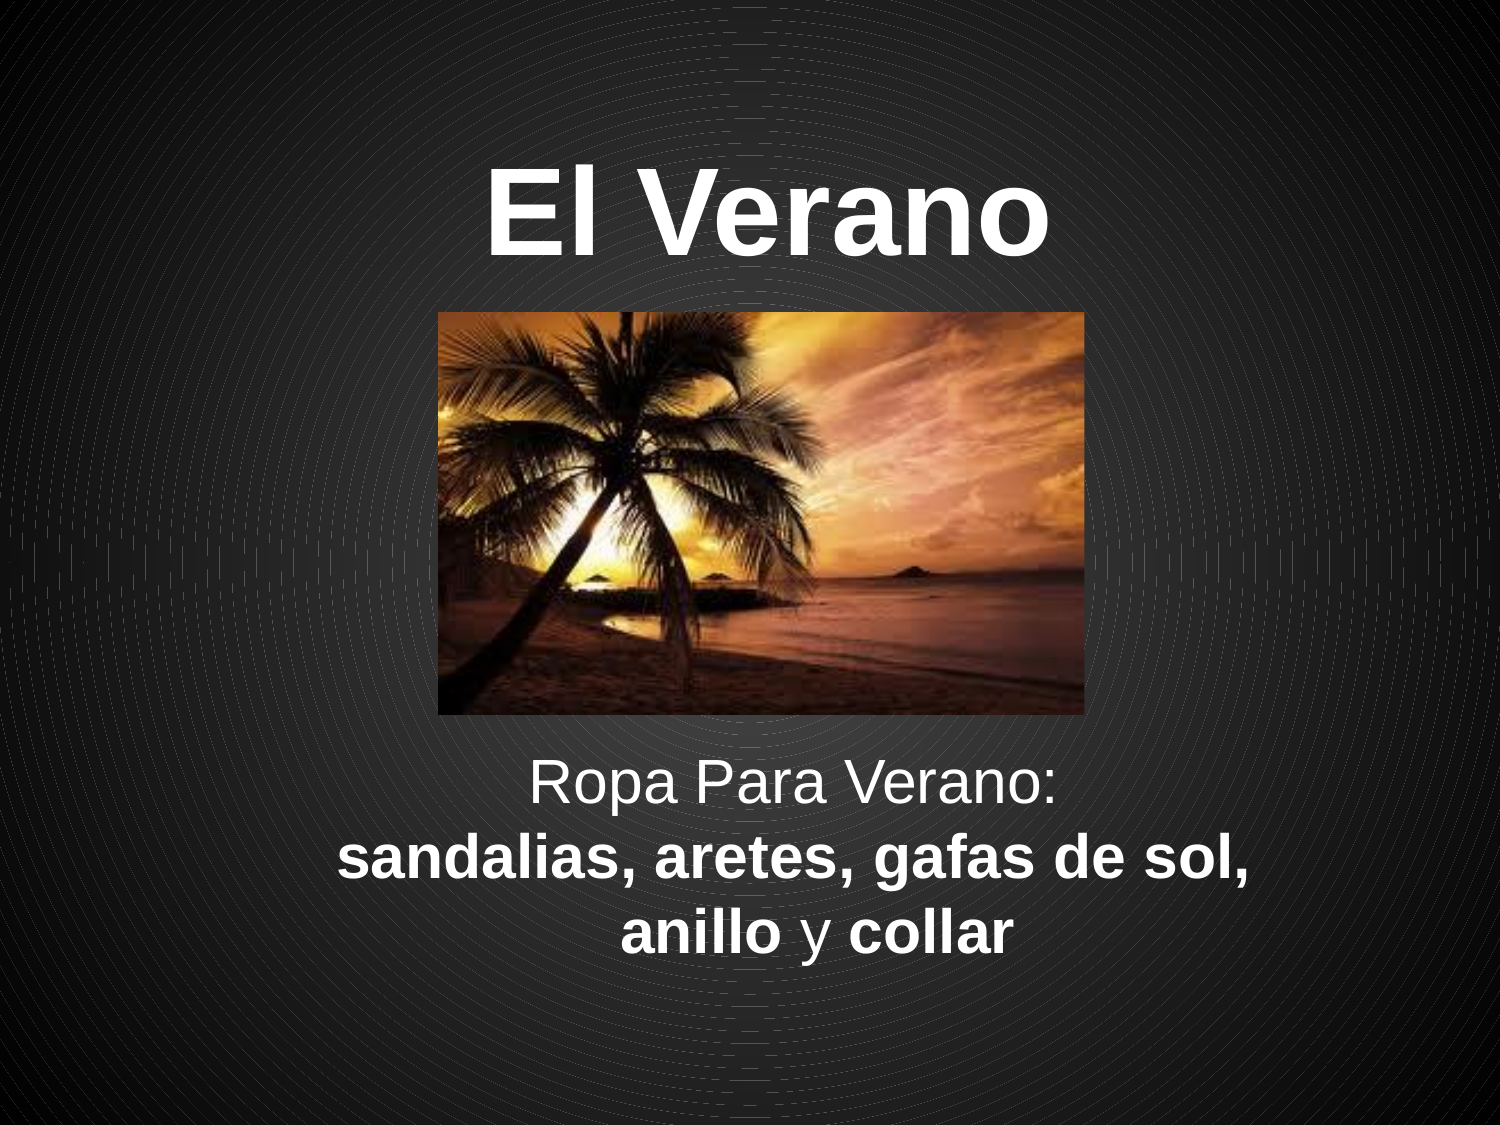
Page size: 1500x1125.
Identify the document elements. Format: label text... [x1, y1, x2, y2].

list Ropa Para Verano: sandalias, aretes, gafas de sol, anillo y collar [258, 726, 1330, 1125]
text_box [438, 312, 1085, 715]
title El Verano [225, 77, 1275, 296]
